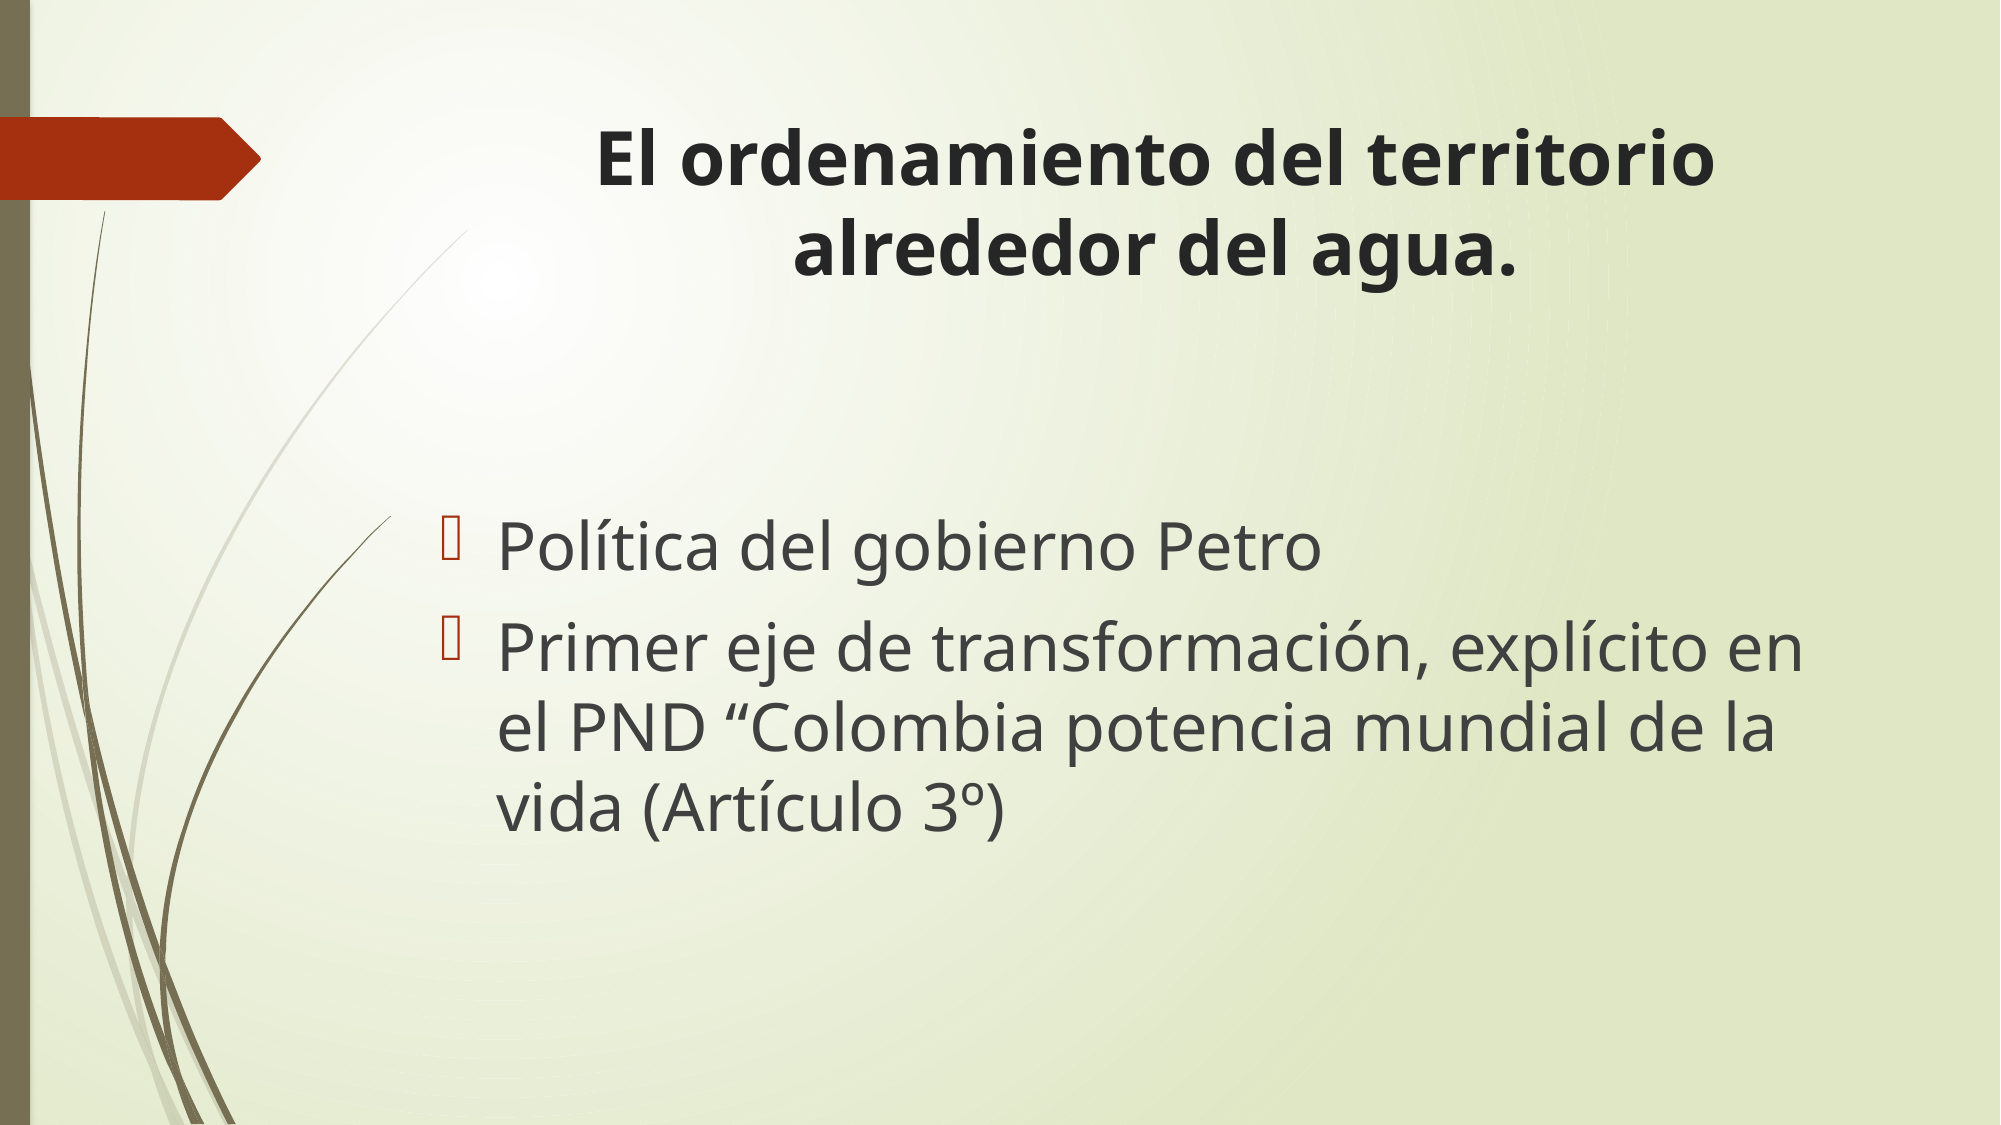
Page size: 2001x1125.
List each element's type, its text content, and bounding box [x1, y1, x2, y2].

list Política del gobierno Petro Primer eje de transformación, explícito en el PND “Colombia potencia mundial de la vida (Artículo 3º) [424, 496, 1888, 970]
title El ordenamiento del territorio alrededor del agua. [425, 102, 1888, 313]
